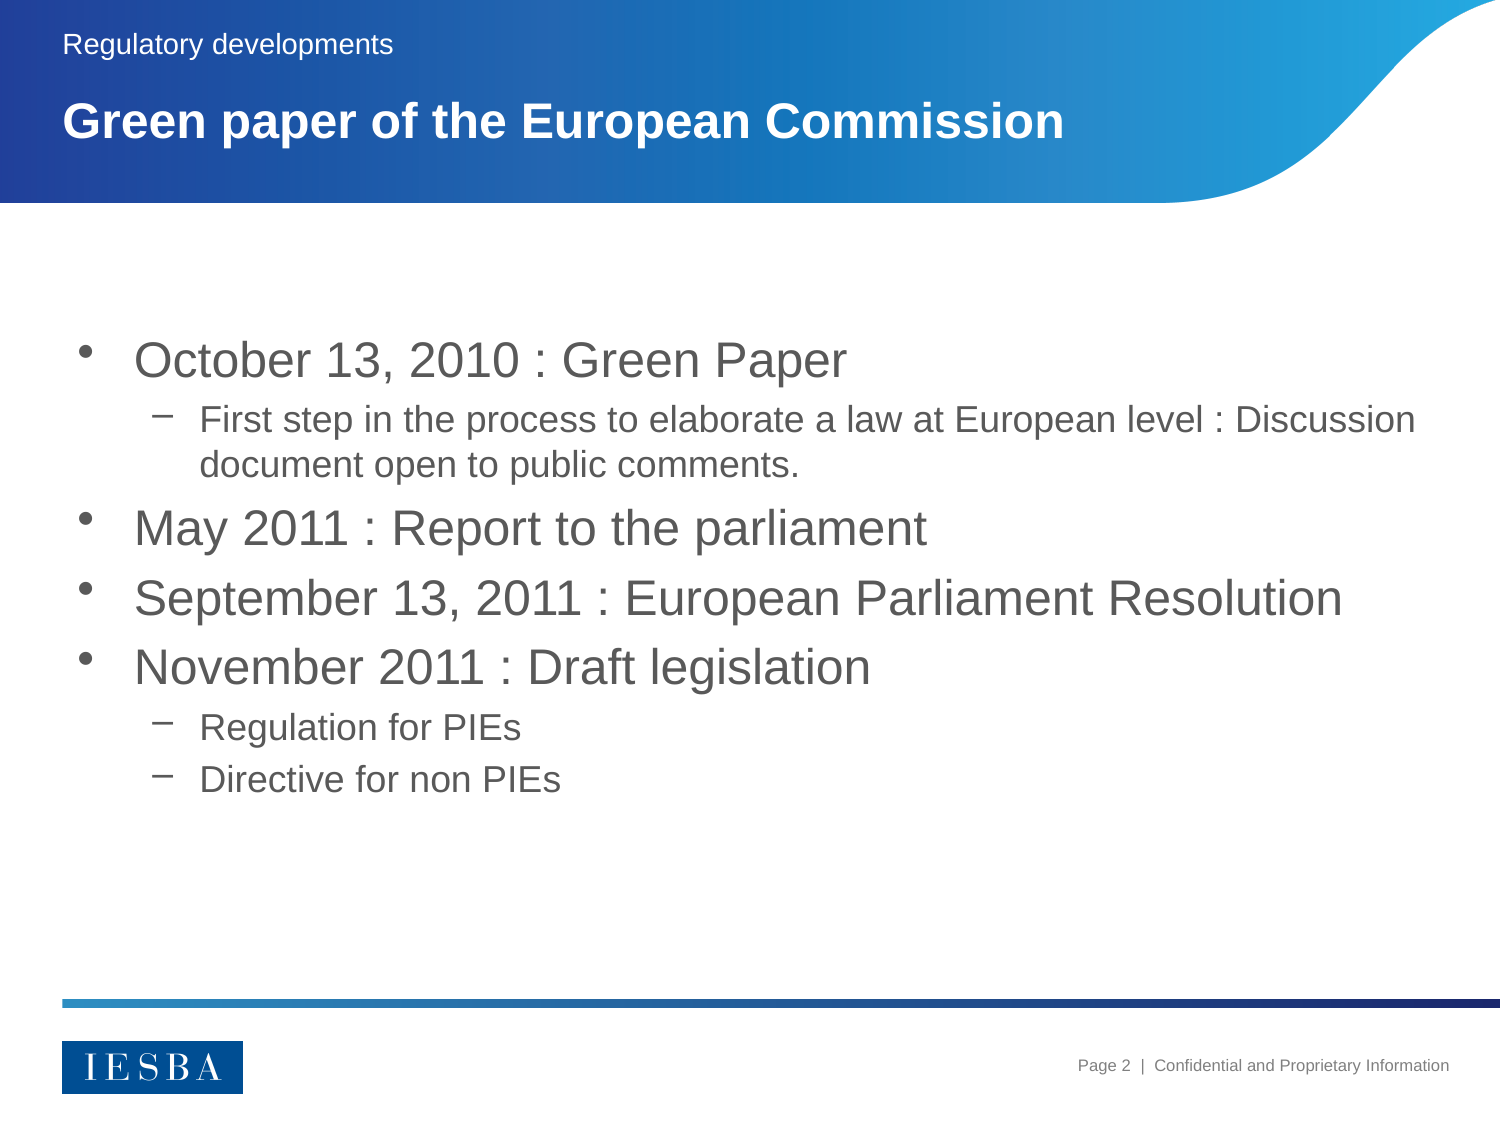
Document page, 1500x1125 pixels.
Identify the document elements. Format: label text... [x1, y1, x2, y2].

picture [0, 0, 1497, 203]
list October 13, 2010 : Green Paper First step in the process to elaborate a law at European level : Discussion document open to public comments. May 2011 : Report to the parliament September 13, 2011 : European Parliament Resolution November 2011 : Draft legislation Regulation for PIEs Directive for non PIEs [62, 249, 1450, 925]
title Green paper of the European Commission [62, 75, 1300, 163]
subtitle Regulatory developments [62, 24, 500, 63]
picture [62, 1041, 243, 1094]
